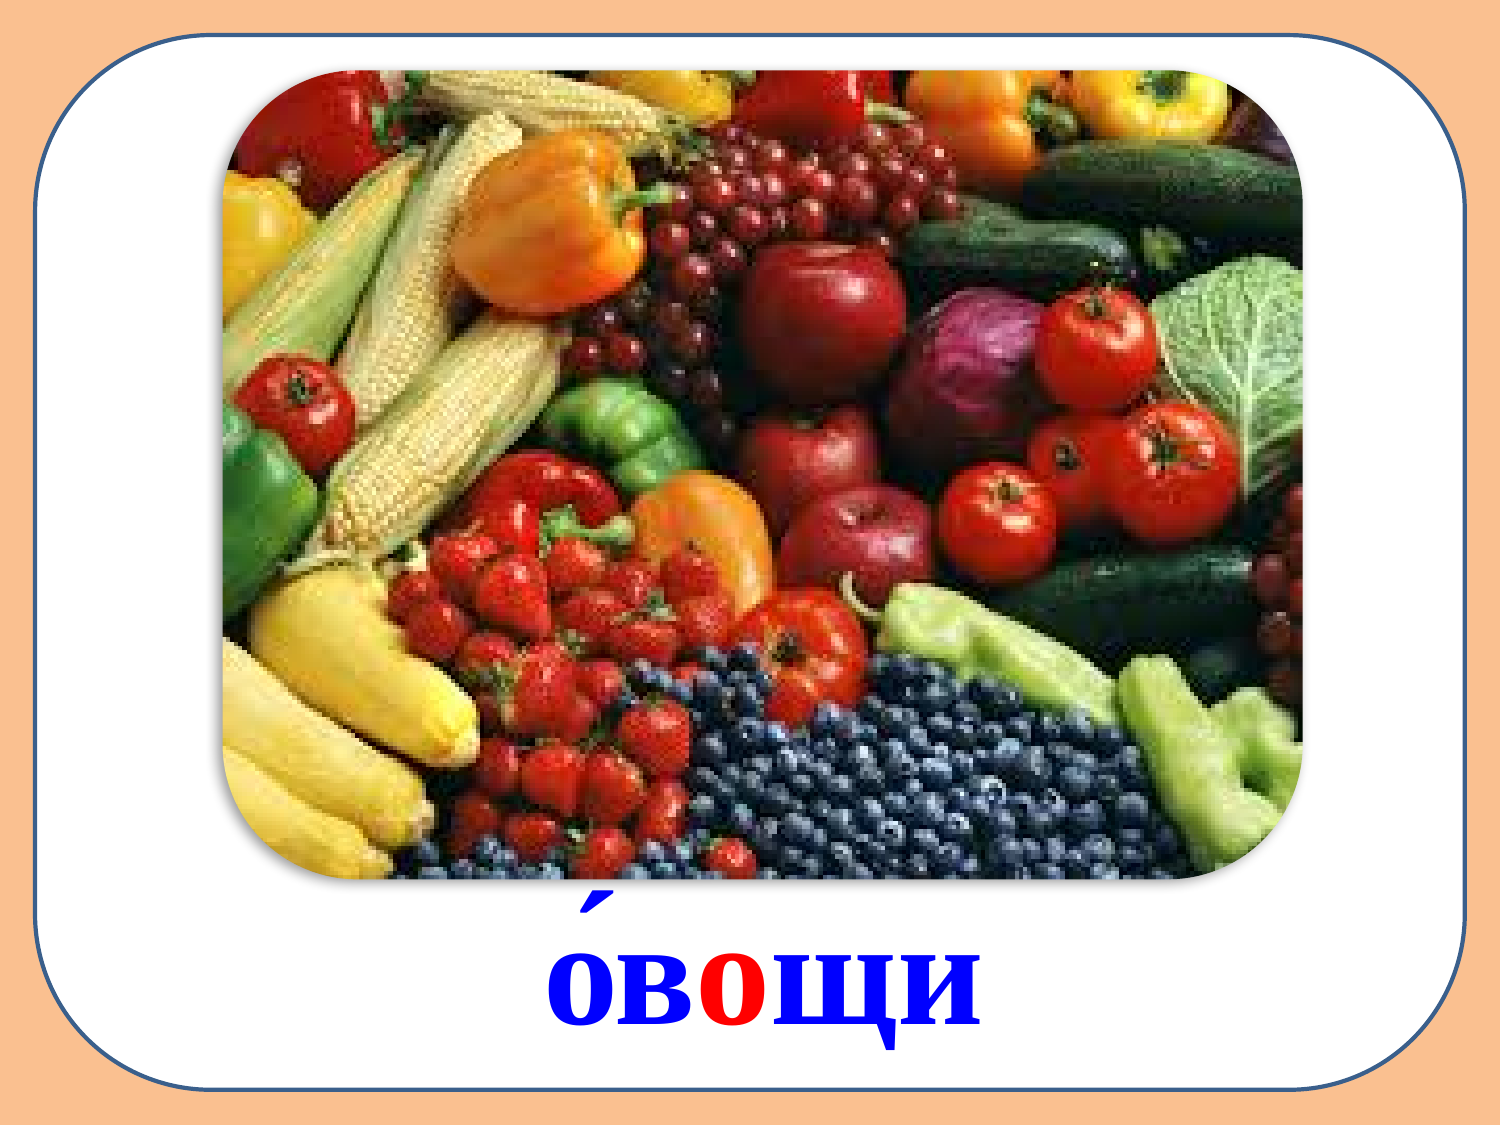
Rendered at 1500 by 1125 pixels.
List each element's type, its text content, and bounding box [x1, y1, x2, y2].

text_box о́вощи [88, 867, 1439, 1055]
text_box [155, 1083, 1345, 1092]
text_box [32, 32, 1467, 1027]
picture [222, 70, 1303, 880]
text_box [73, 890, 1424, 1079]
